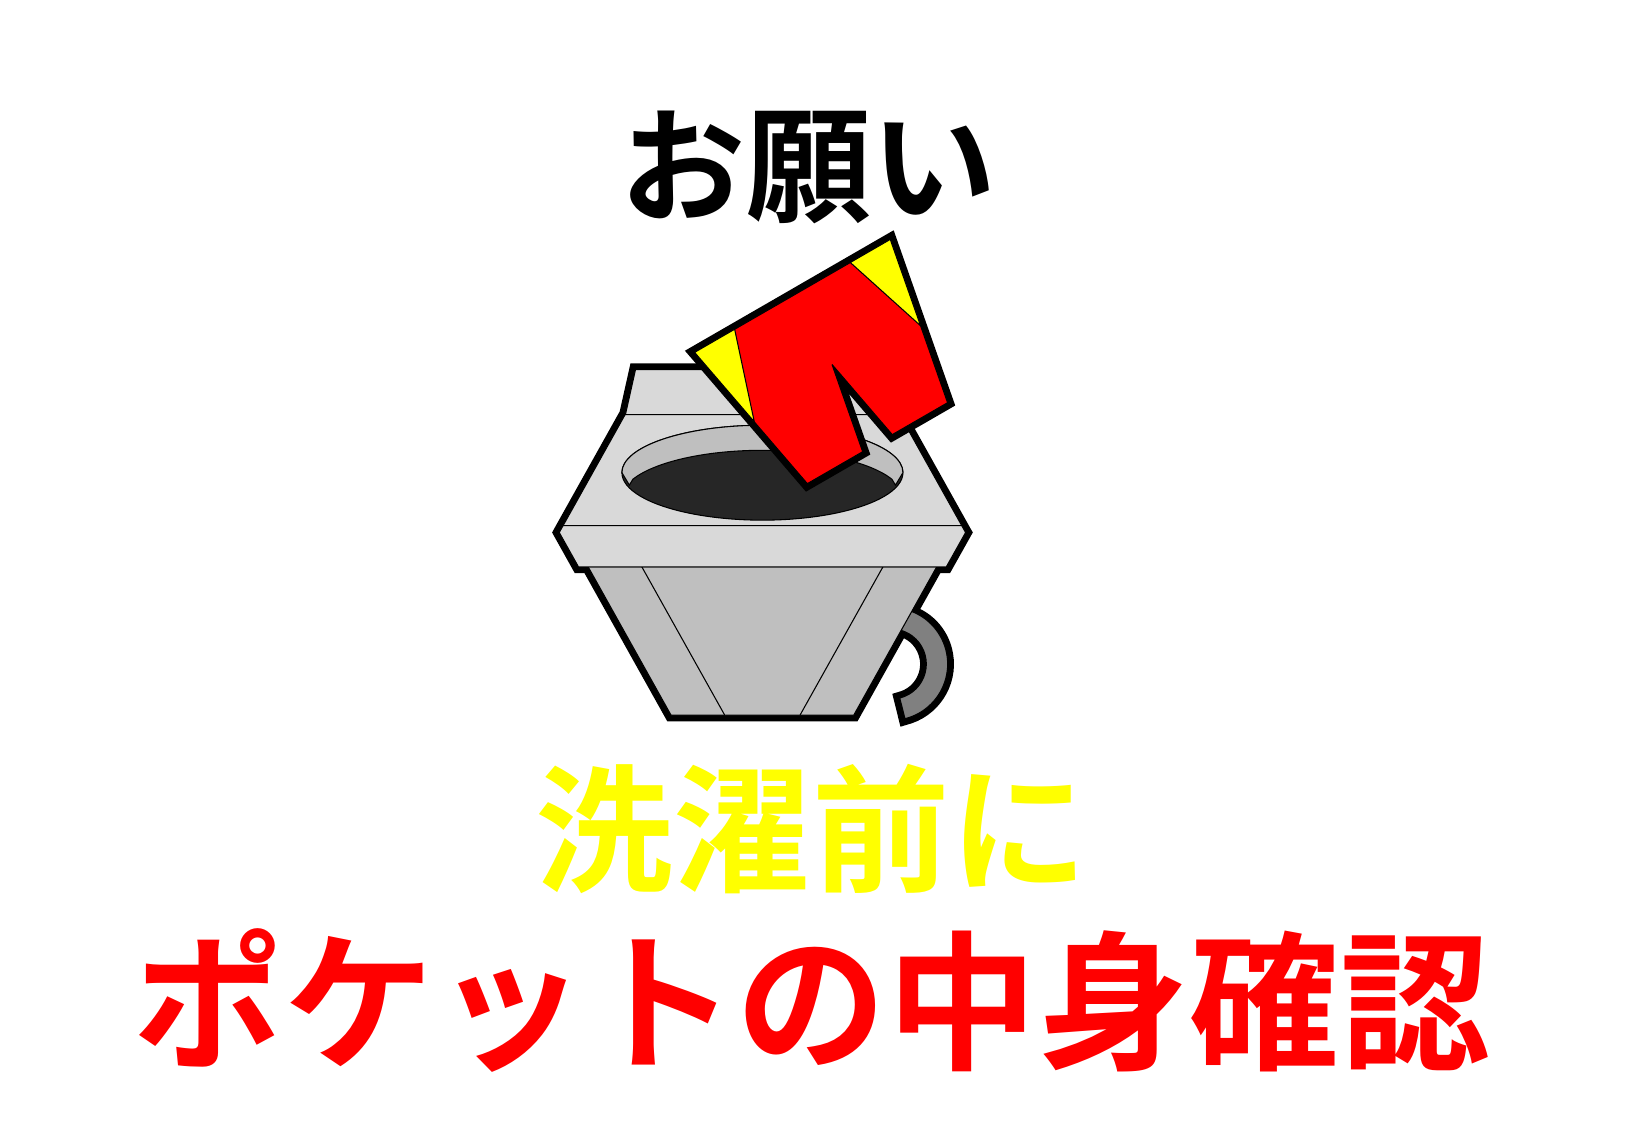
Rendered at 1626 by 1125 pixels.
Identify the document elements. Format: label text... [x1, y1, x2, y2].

text_box 洗濯前に ポケットの中身確認 [0, 736, 1625, 1096]
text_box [558, 284, 966, 721]
text_box お願い [0, 80, 1625, 246]
